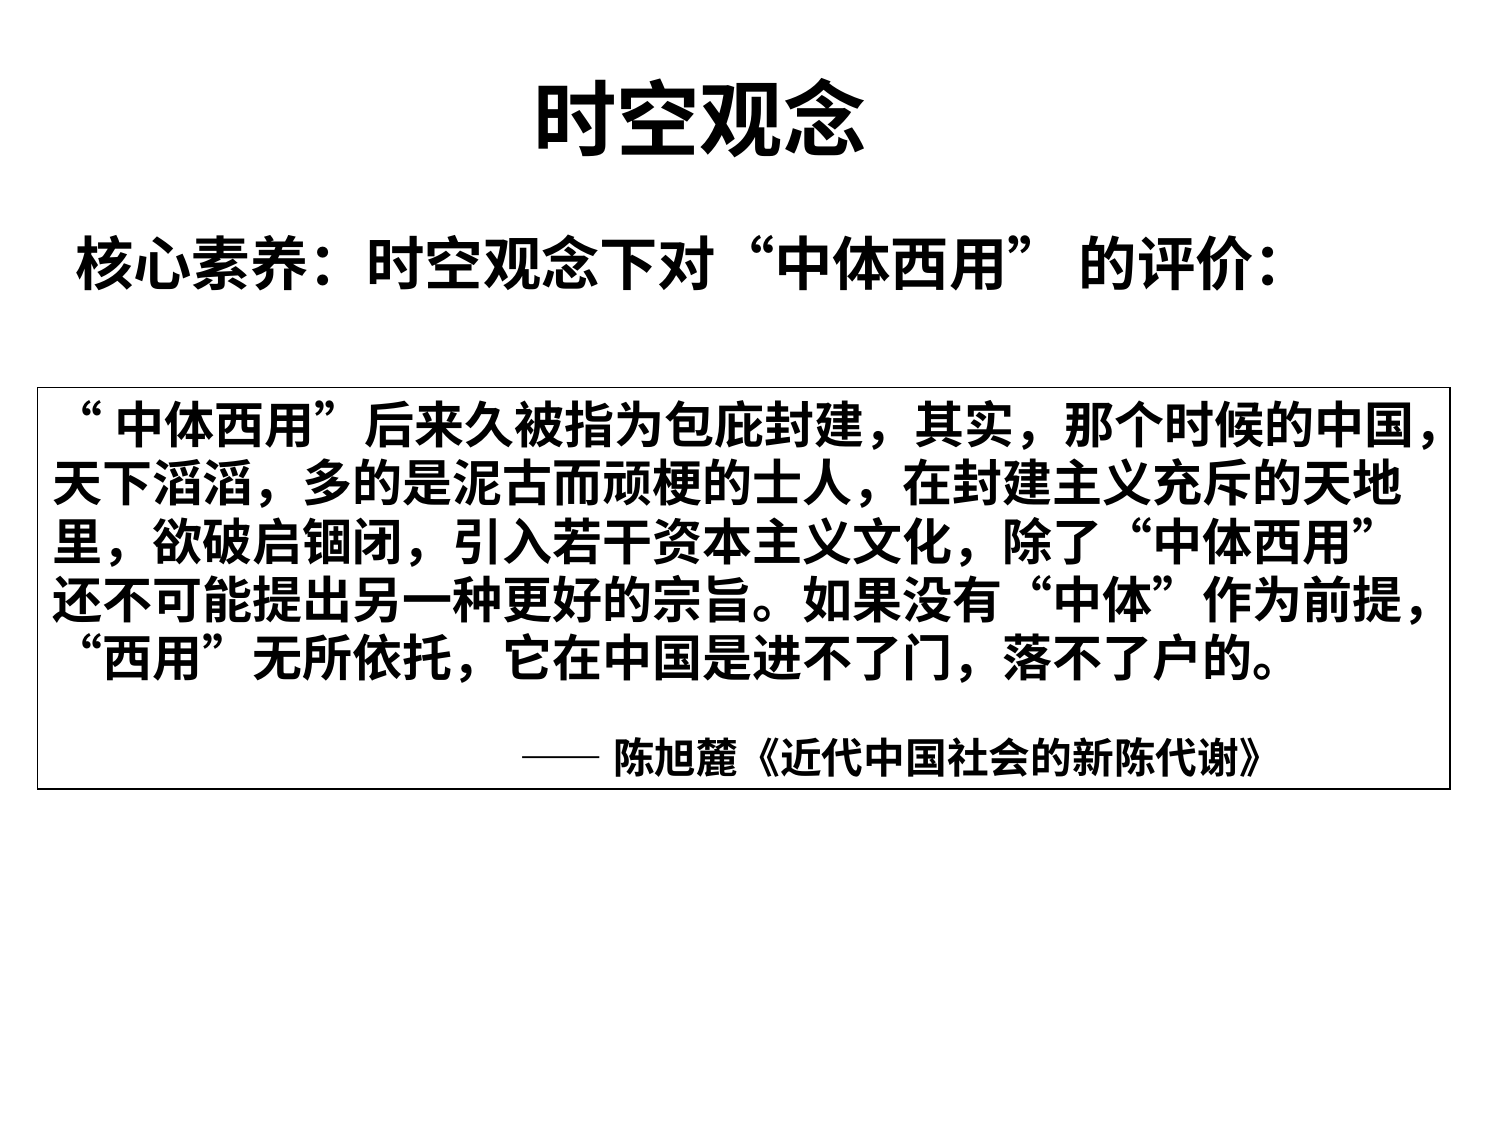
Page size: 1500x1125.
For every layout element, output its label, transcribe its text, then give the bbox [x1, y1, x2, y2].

title 时空观念 [125, 37, 1275, 175]
text_box “中体西用”后来久被指为包庇封建，其实，那个时候的中国，天下滔滔，多的是泥古而顽梗的士人，在封建主义充斥的天地里，欲破启锢闭，引入若干资本主义文化，除了“中体西用”还不可能提出另一种更好的宗旨。如果没有“中体”作为前提，“西用”无所依托，它在中国是进不了门，落不了户的。 ——陈旭麓《近代中国社会的新陈代谢》 [37, 387, 1450, 789]
text_box 核心素养：时空观念下对“中体西用” 的评价： [60, 219, 1327, 305]
